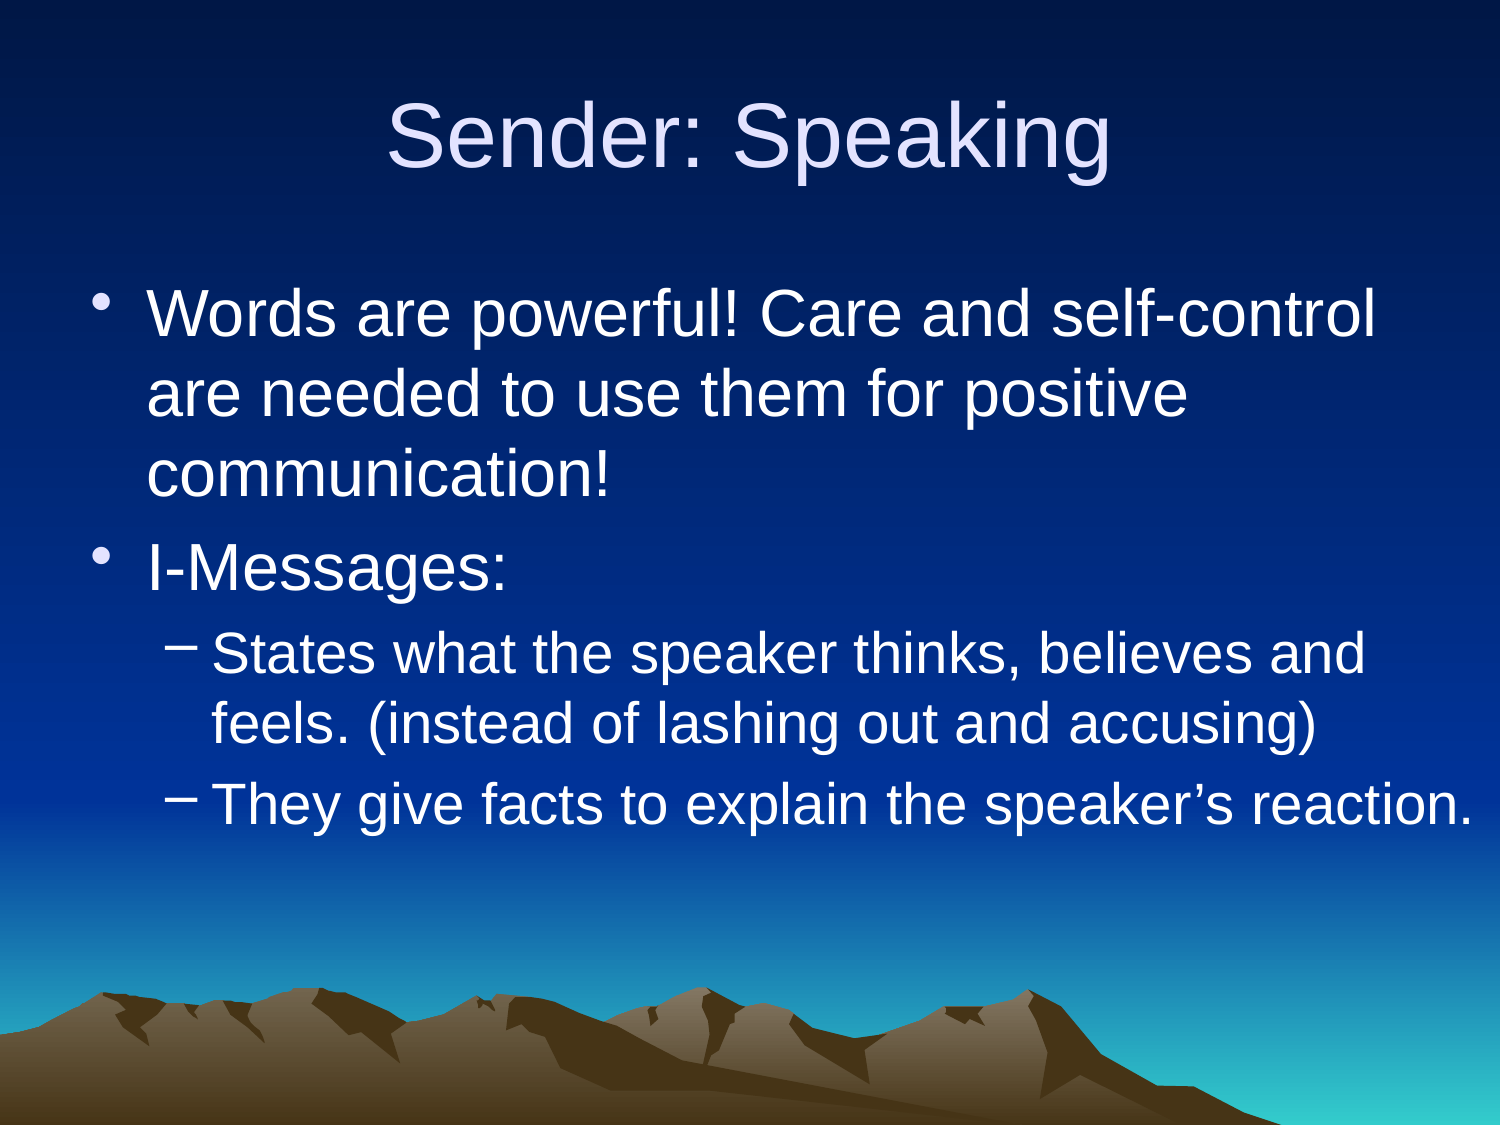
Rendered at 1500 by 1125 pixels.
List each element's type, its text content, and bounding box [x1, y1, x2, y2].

list Words are powerful! Care and self-control are needed to use them for positive communication! I-Messages: States what the speaker thinks, believes and feels. (instead of lashing out and accusing) They give facts to explain the speaker’s reaction. [74, 262, 1500, 1001]
title Sender: Speaking [75, 37, 1425, 225]
